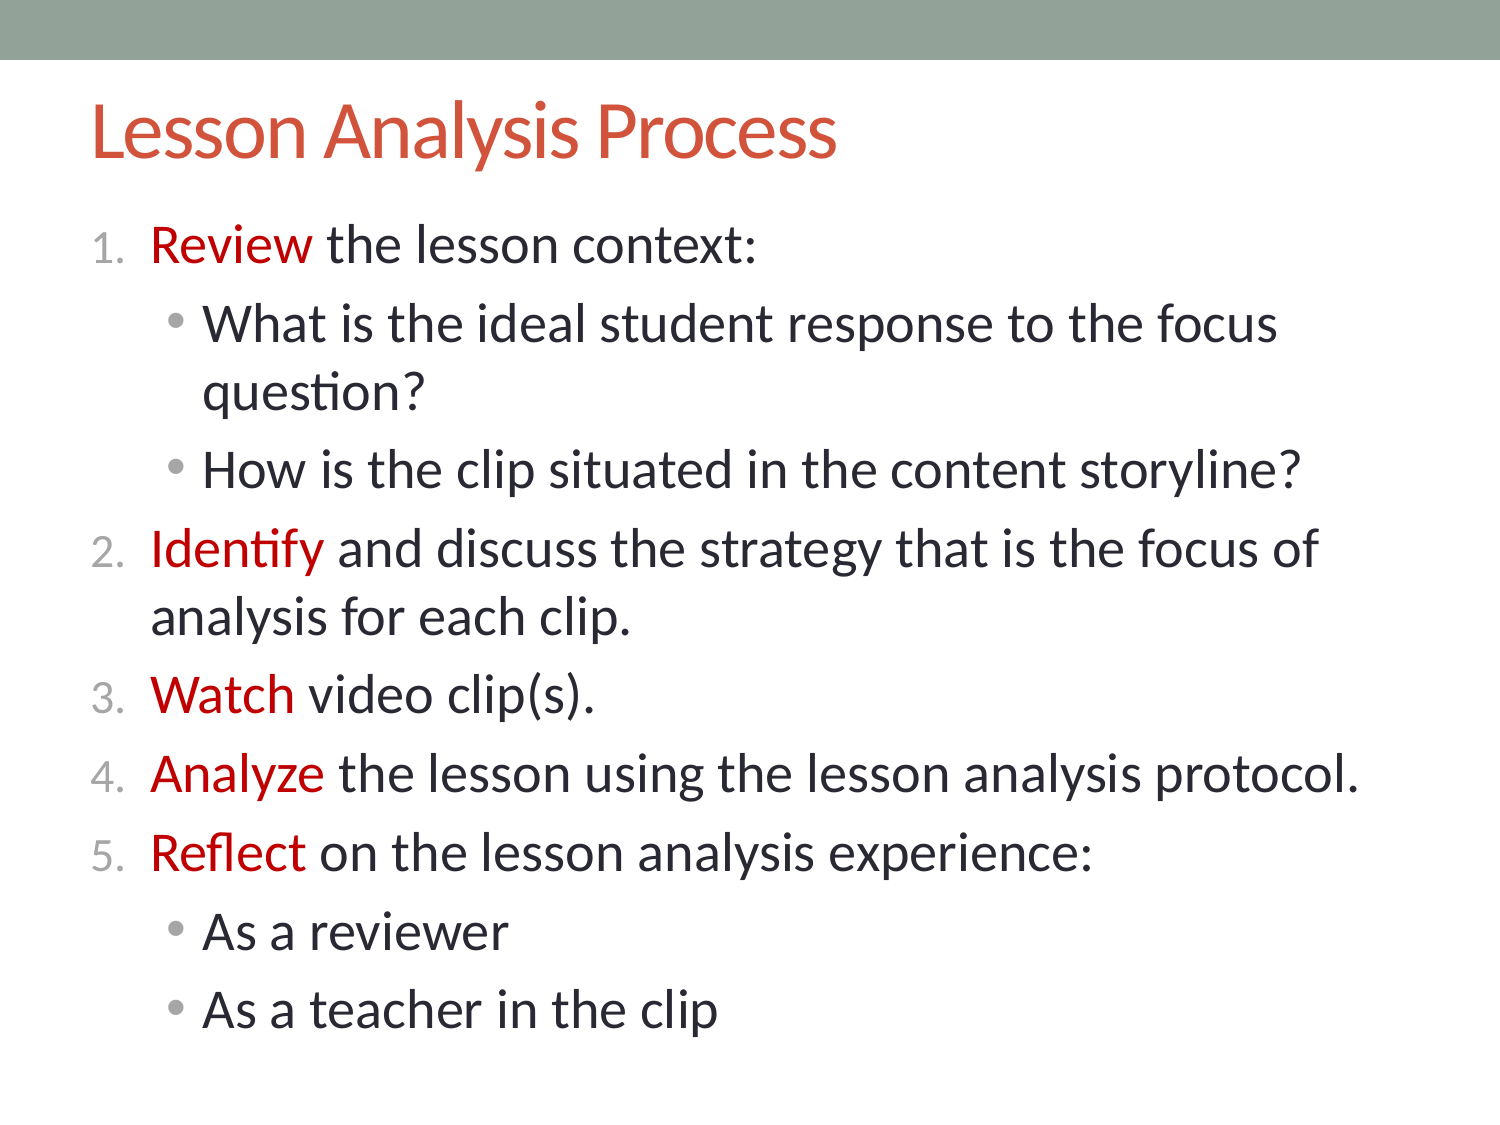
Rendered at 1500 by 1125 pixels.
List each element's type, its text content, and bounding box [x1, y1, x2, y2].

title Lesson Analysis Process [75, 50, 1425, 200]
list Review the lesson context: What is the ideal student response to the focus question? How is the clip situated in the content storyline? Identify and discuss the strategy that is the focus of analysis for each clip. Watch video clip(s). Analyze the lesson using the lesson analysis protocol. Reflect on the lesson analysis experience: As a reviewer As a teacher in the clip [75, 200, 1425, 1088]
